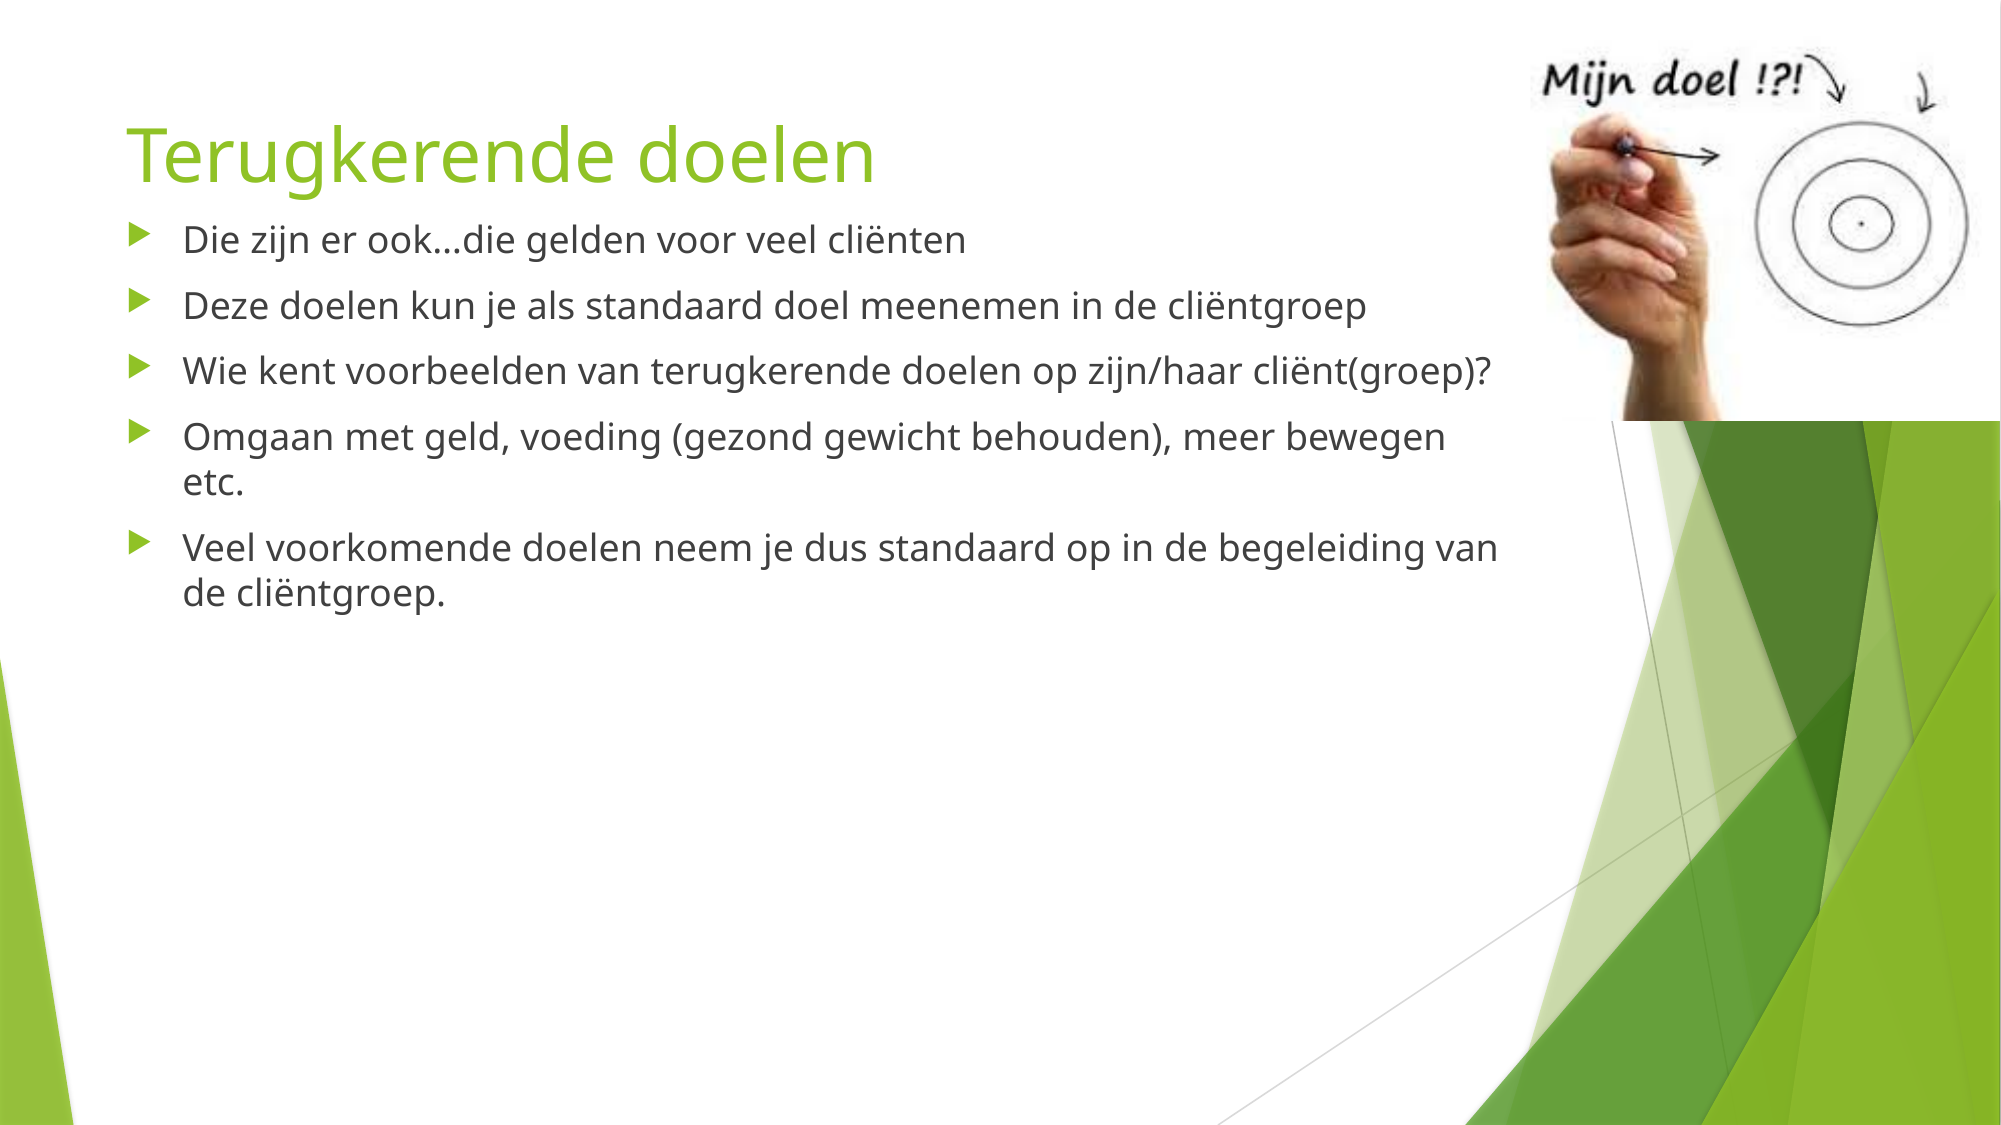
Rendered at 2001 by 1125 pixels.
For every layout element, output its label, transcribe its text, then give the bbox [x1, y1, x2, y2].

list Die zijn er ook…die gelden voor veel cliënten Deze doelen kun je als standaard doel meenemen in de cliëntgroep Wie kent voorbeelden van terugkerende doelen op zijn/haar cliënt(groep)? Omgaan met geld, voeding (gezond gewicht behouden), meer bewegen etc. Veel voorkomende doelen neem je dus standaard op in de begeleiding van de cliëntgroep. [111, 208, 1522, 845]
picture [1514, 0, 2000, 421]
title Terugkerende doelen [111, 99, 1509, 208]
